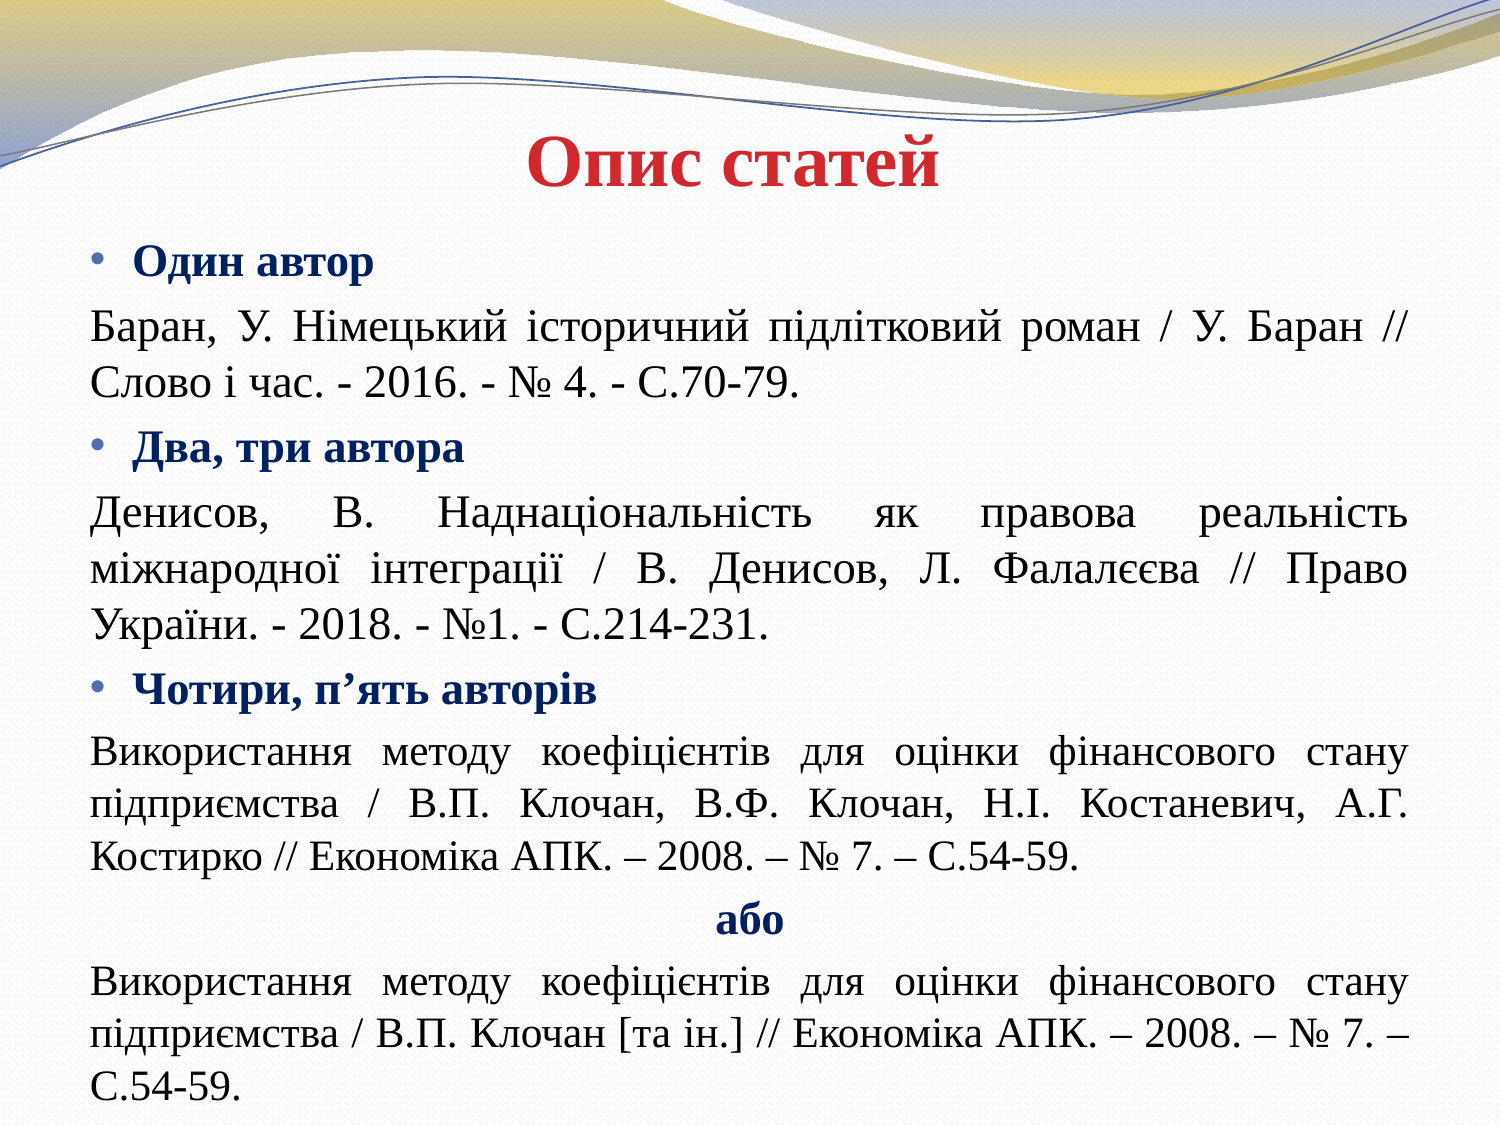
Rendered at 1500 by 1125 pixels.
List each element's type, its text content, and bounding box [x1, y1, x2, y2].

title Опис статей [58, 58, 1409, 247]
list Один автор Баран, У. Німецький історичний підлітковий роман / У. Баран // Слово і час. - 2016. - № 4. - С.70-79. Два, три автора Денисов, В. Наднаціональність як правова реальність міжнародної інтеграції / В. Денисов, Л. Фалалєєва // Право України. - 2018. - №1. - С.214-231. Чотири, п’ять авторів Використання методу коефіцієнтів для оцінки фінансового стану підприємства / В.П. Клочан, В.Ф. Клочан, Н.І. Костаневич, А.Г. Костирко // Економіка АПК. – 2008. – № 7. – С.54-59. або Використання методу коефіцієнтів для оцінки фінансового стану підприємства / В.П. Клочан [та ін.] // Економіка АПК. – 2008. – № 7. – С.54-59. [75, 222, 1425, 1125]
